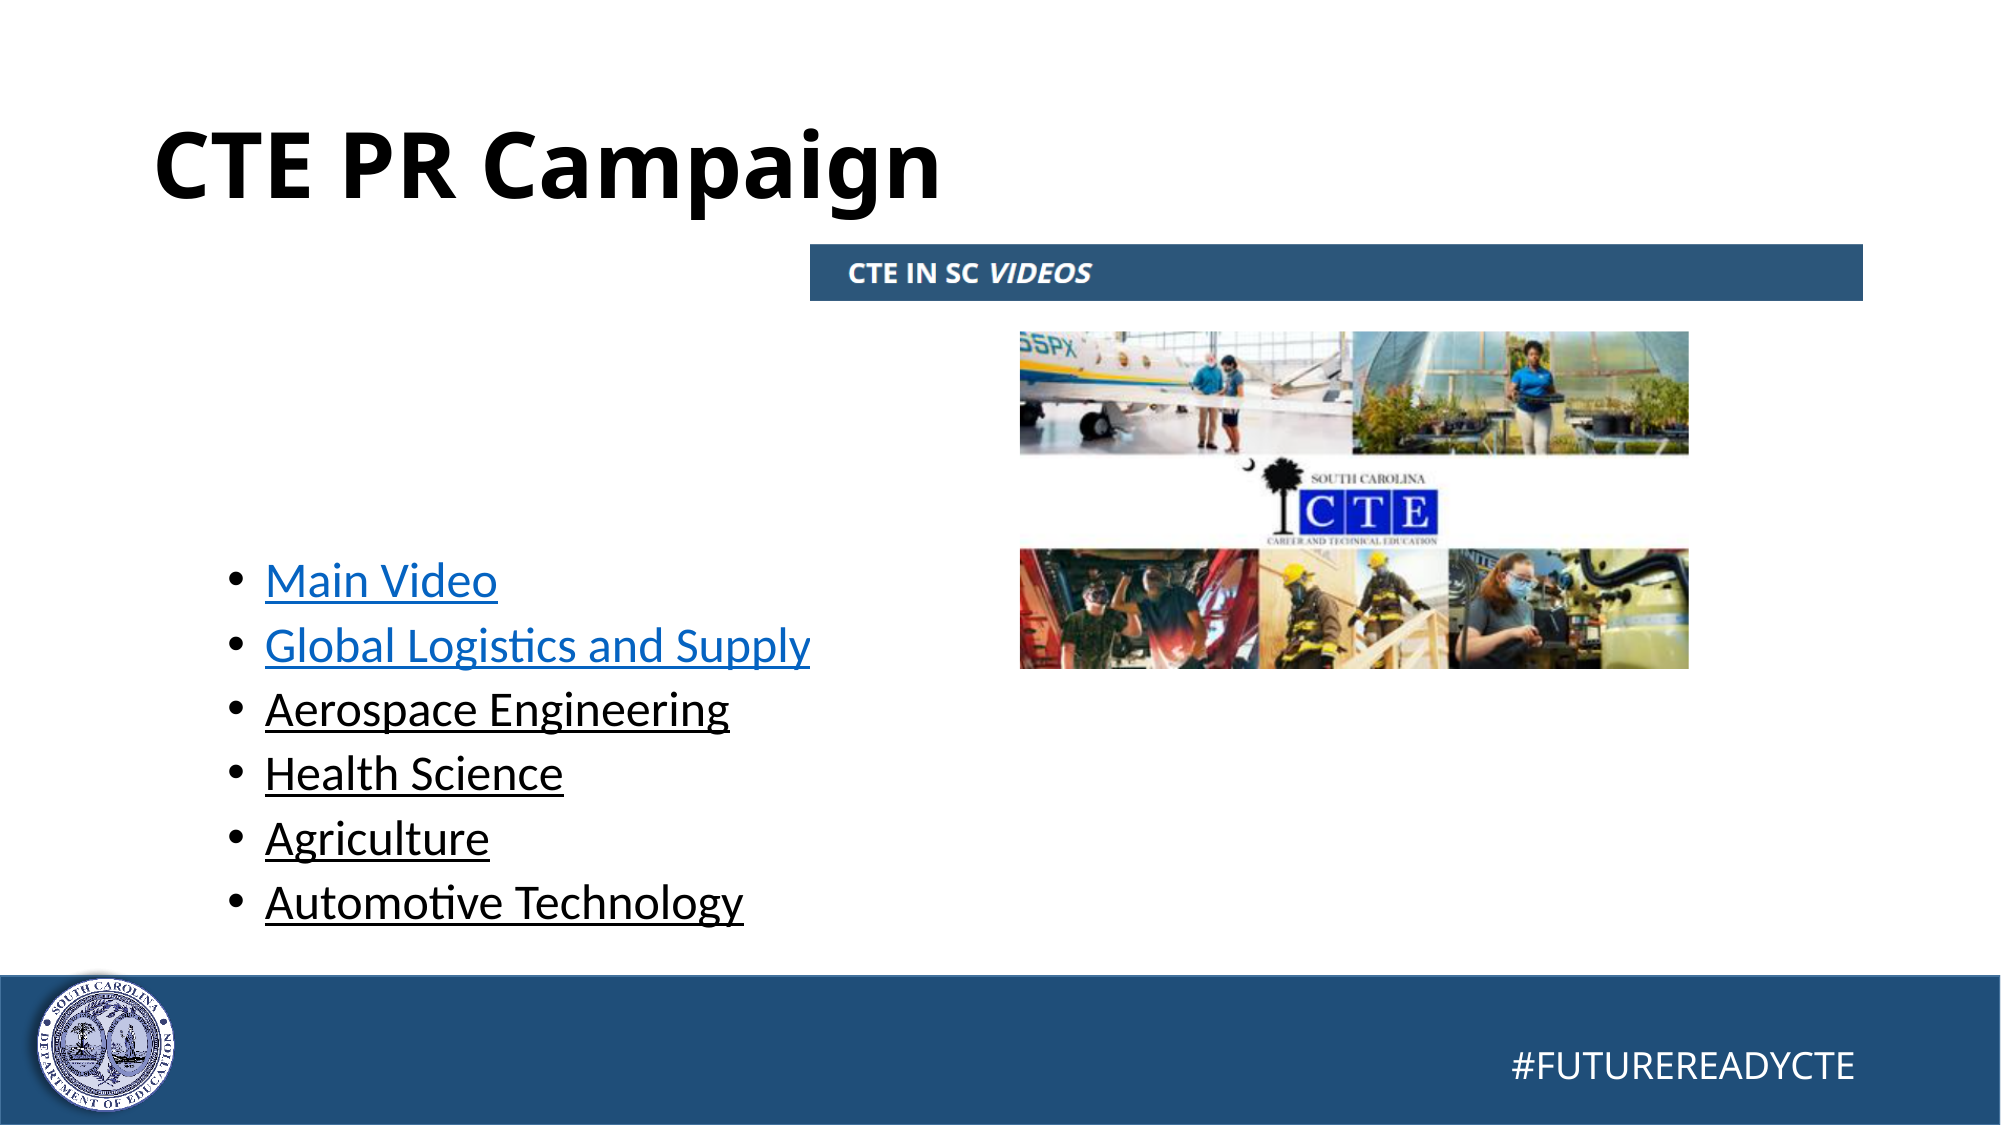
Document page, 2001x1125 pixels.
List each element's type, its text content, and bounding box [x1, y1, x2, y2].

list Main Video Global Logistics and Supply Aerospace Engineering Health Science Agriculture Automotive Technology [137, 299, 1863, 1014]
title CTE PR Campaign [137, 59, 1863, 278]
picture [35, 976, 175, 1113]
picture [809, 240, 1863, 669]
